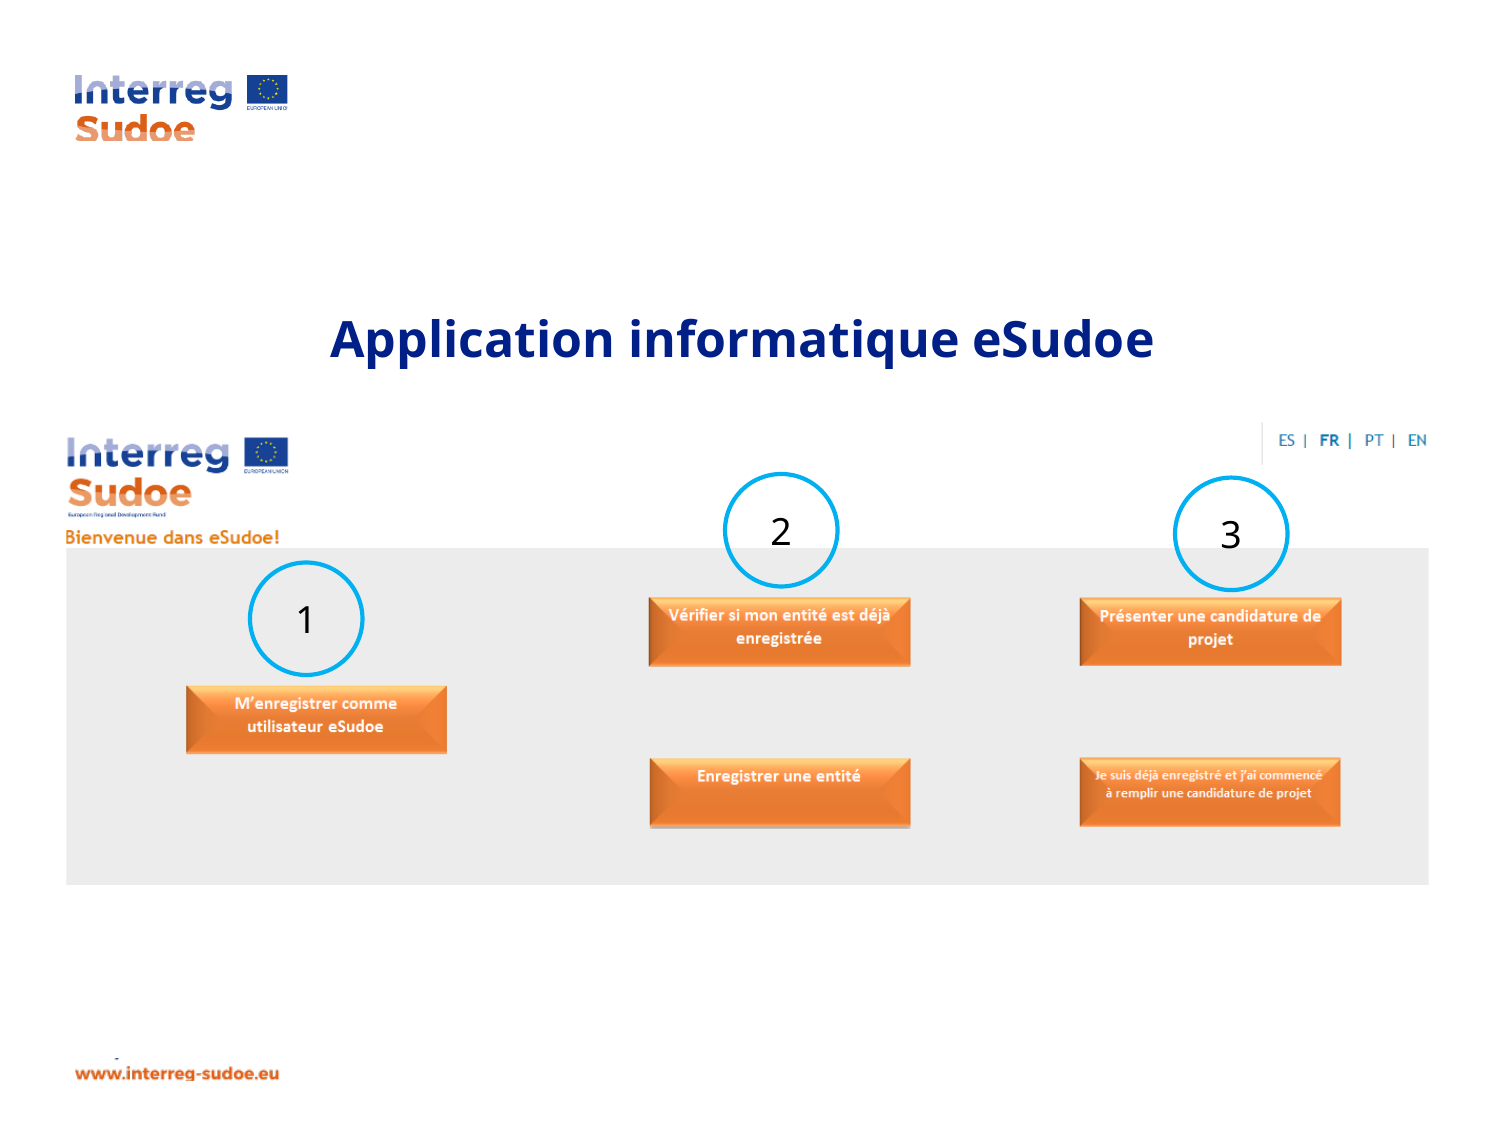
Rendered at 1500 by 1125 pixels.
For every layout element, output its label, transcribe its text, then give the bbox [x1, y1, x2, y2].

title Application informatique eSudoe [60, 299, 1425, 424]
picture [66, 421, 1429, 885]
